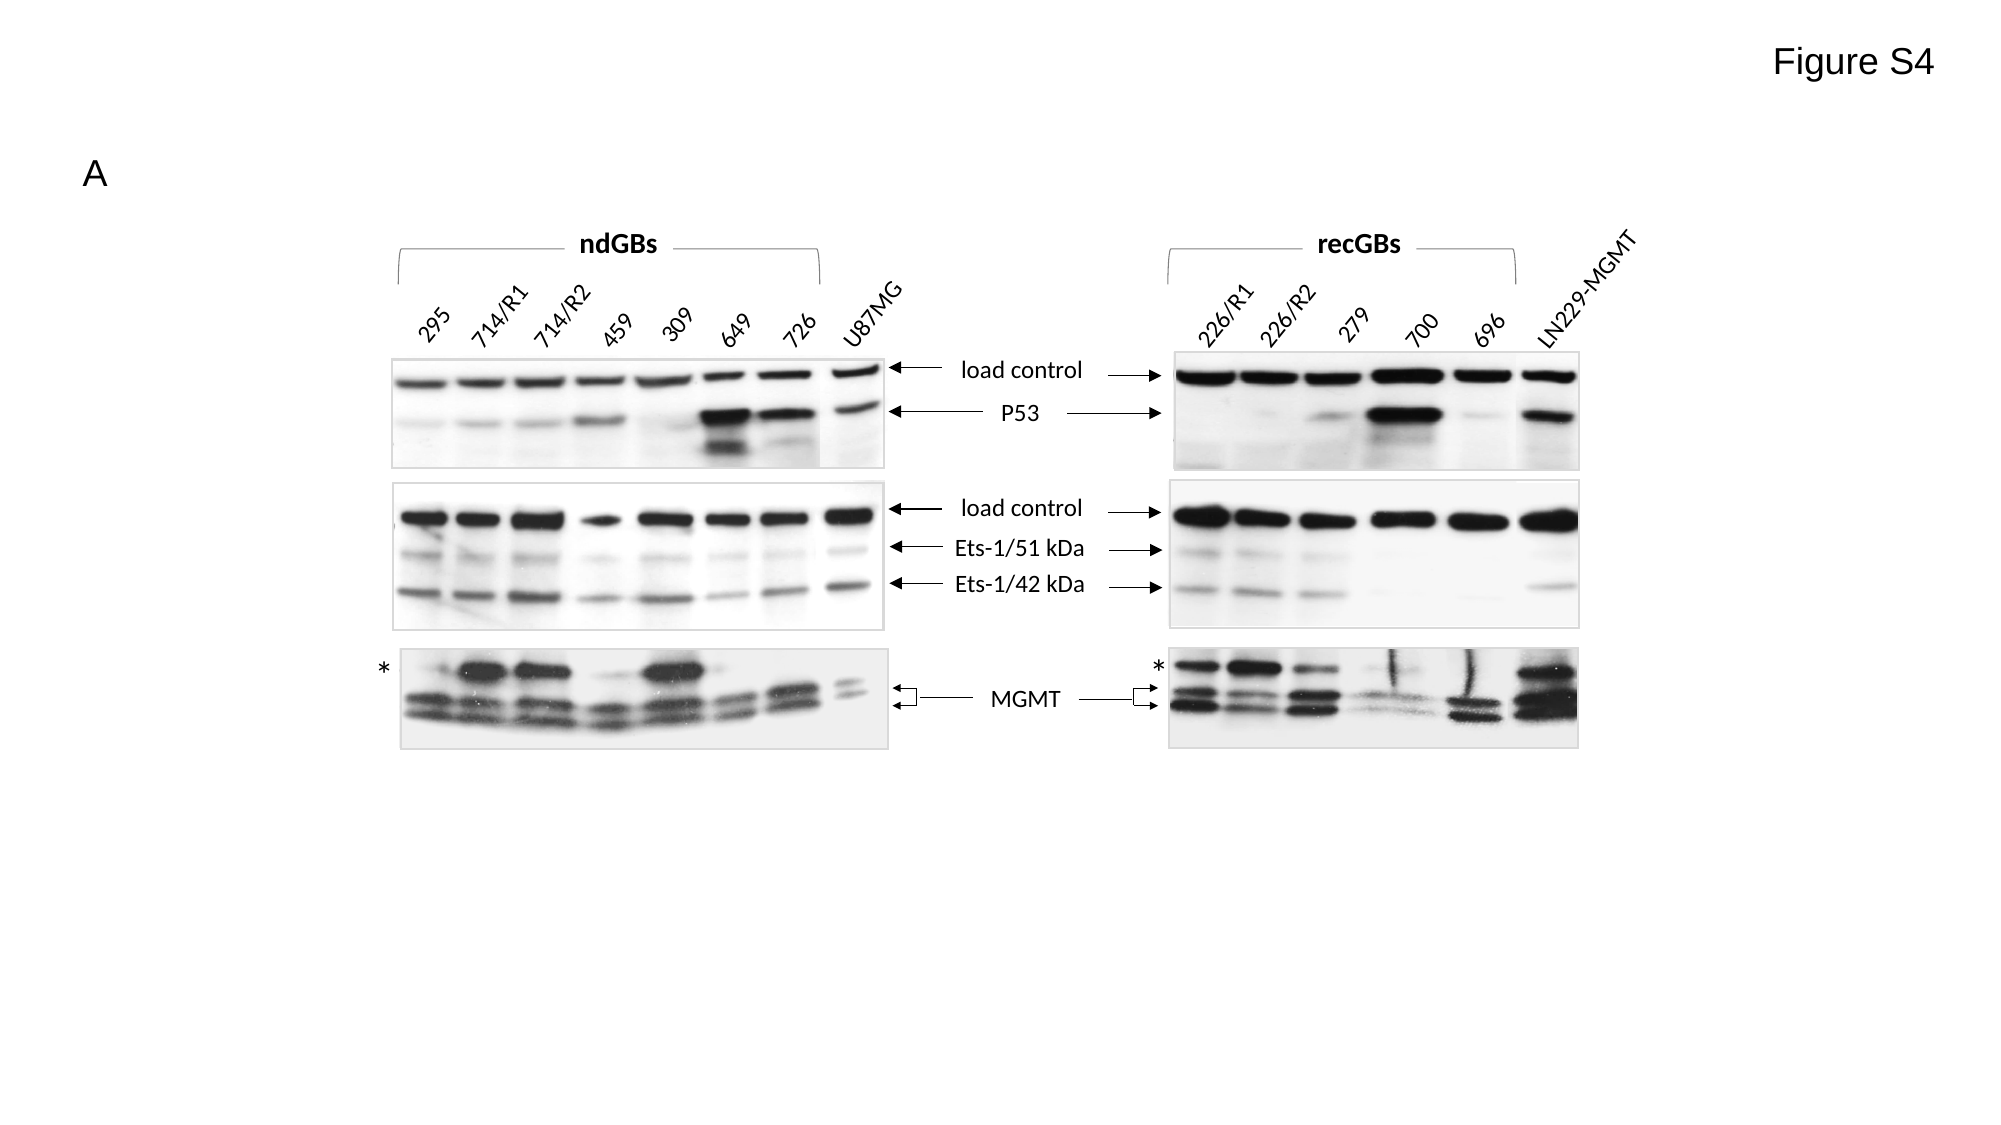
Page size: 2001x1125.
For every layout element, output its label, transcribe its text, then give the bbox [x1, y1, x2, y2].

text_box Figure S4 [1758, 29, 1951, 90]
text_box 309 [637, 285, 716, 355]
text_box [1167, 248, 1517, 285]
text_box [393, 479, 885, 631]
text_box 459 [577, 289, 653, 355]
text_box recGBs [1302, 217, 1417, 267]
text_box LN229-MGMT [1514, 207, 1659, 351]
text_box Ets-1/51 kDa [940, 523, 1101, 559]
text_box 226/R2 [1236, 285, 1337, 351]
text_box ndGBs [564, 217, 673, 267]
text_box load control [945, 484, 1098, 523]
text_box U87MG [820, 257, 923, 355]
text_box 696 [1448, 285, 1530, 351]
text_box 295 [394, 285, 472, 355]
text_box 700 [1382, 289, 1460, 351]
picture [391, 355, 896, 468]
text_box [397, 248, 821, 285]
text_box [1173, 352, 1579, 470]
text_box Ets-1/42 kDa [940, 559, 1101, 605]
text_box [359, 641, 1579, 749]
text_box 226/R1 [1174, 285, 1275, 351]
text_box 726 [759, 289, 838, 355]
text_box A [67, 141, 123, 202]
text_box 714/R1 [448, 285, 552, 355]
text_box P53 [985, 388, 1055, 434]
text_box 279 [1314, 285, 1392, 351]
text_box 649 [695, 289, 774, 355]
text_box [1167, 479, 1579, 628]
text_box load control [945, 346, 1098, 391]
text_box 714/R2 [511, 285, 615, 355]
